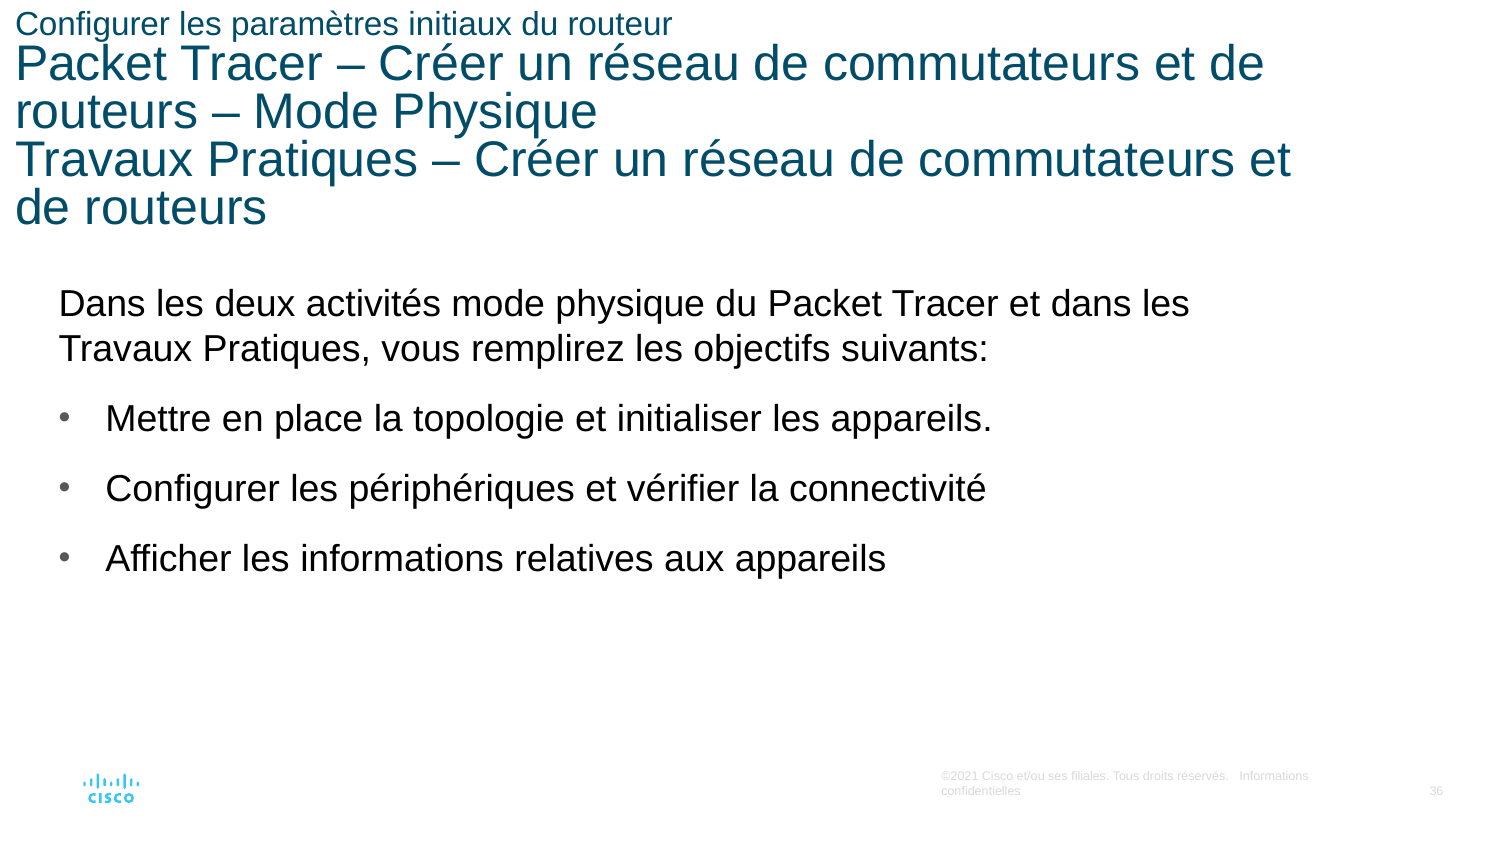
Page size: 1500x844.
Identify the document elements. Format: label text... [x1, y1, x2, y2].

list Dans les deux activités mode physique du Packet Tracer et dans les Travaux Pratiques, vous remplirez les objectifs suivants: Mettre en place la topologie et initialiser les appareils. Configurer les périphériques et vérifier la connectivité Afficher les informations relatives aux appareils [43, 271, 1326, 678]
title Configurer les paramètres initiaux du routeur Packet Tracer – Créer un réseau de commutateurs et de routeurs – Mode Physique Travaux Pratiques – Créer un réseau de commutateurs et de routeurs [0, 0, 1369, 244]
